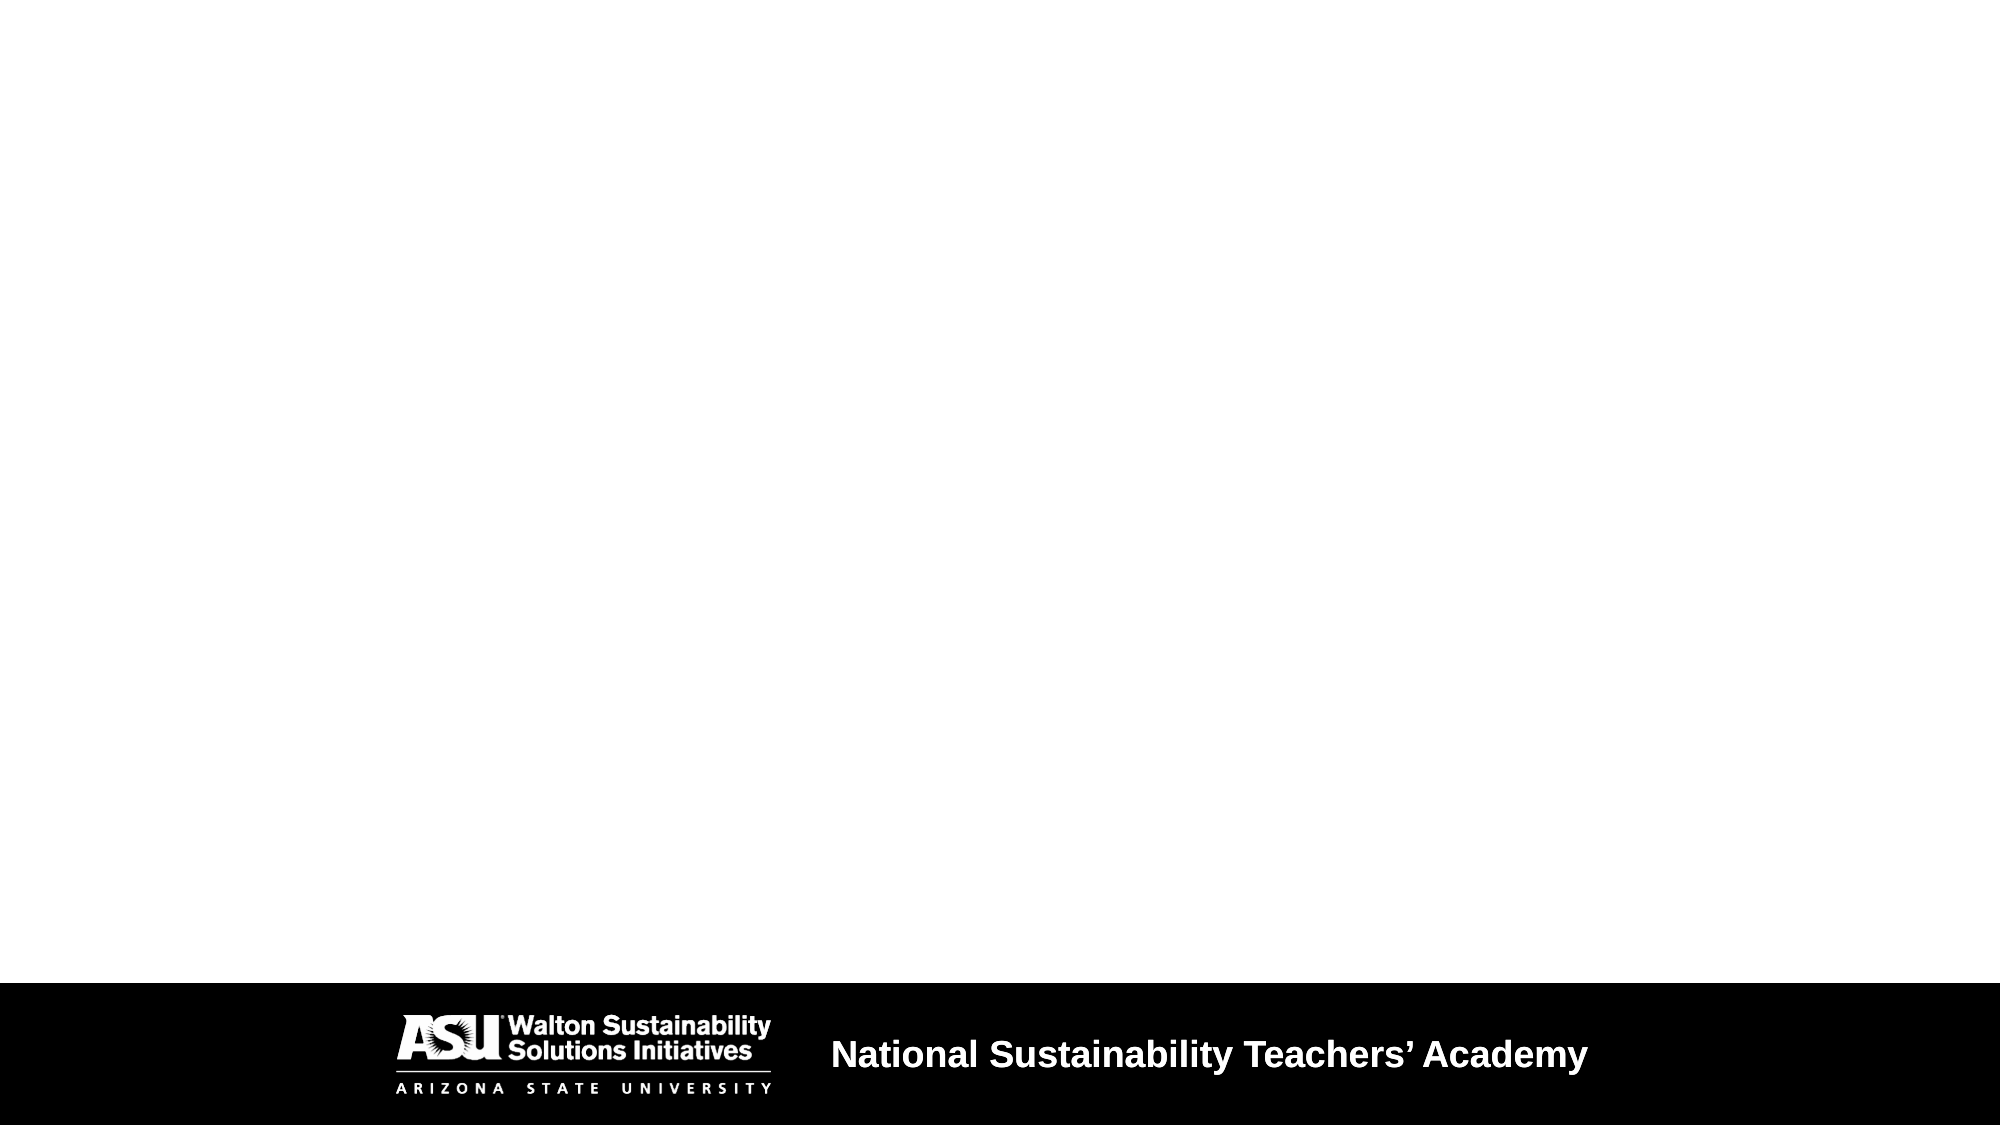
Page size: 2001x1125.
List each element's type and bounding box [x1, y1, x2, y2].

text_box [396, 1014, 1604, 1094]
